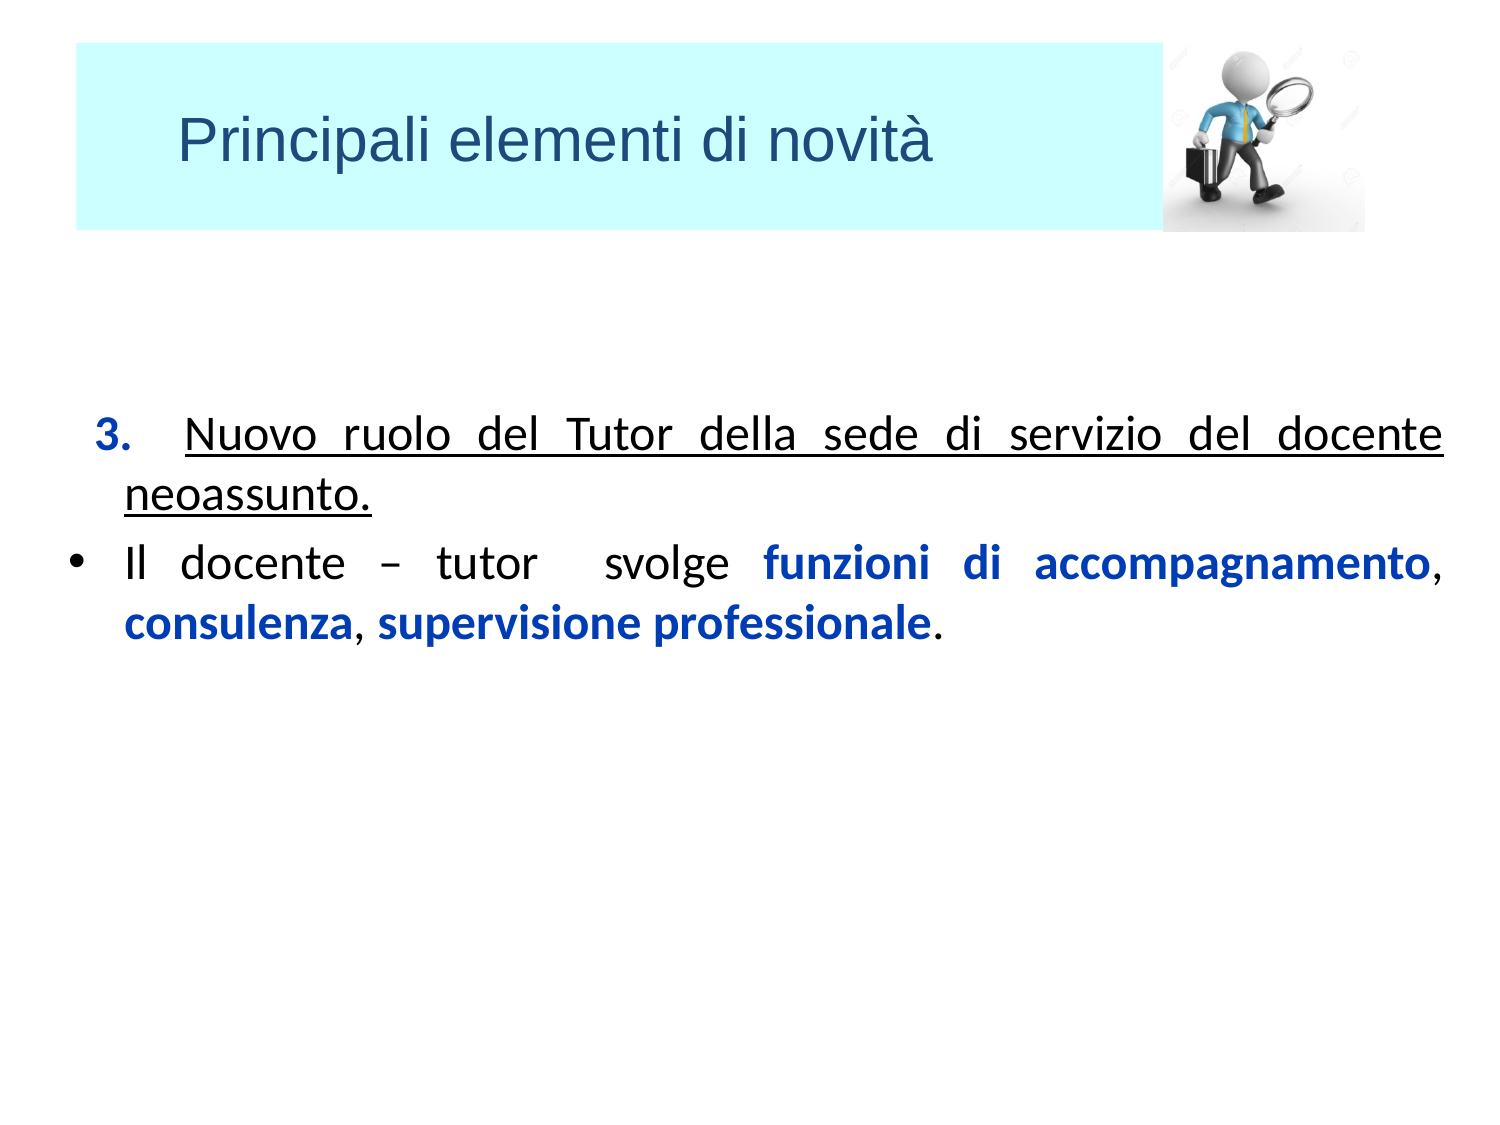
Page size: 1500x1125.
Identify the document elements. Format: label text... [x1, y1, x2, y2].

list 3. Nuovo ruolo del Tutor della sede di servizio del docente neoassunto. Il docente – tutor svolge funzioni di accompagnamento, consulenza, supervisione professionale. [53, 302, 1459, 1094]
text_box Principali elementi di novità [76, 42, 1162, 231]
picture [1163, 42, 1365, 232]
